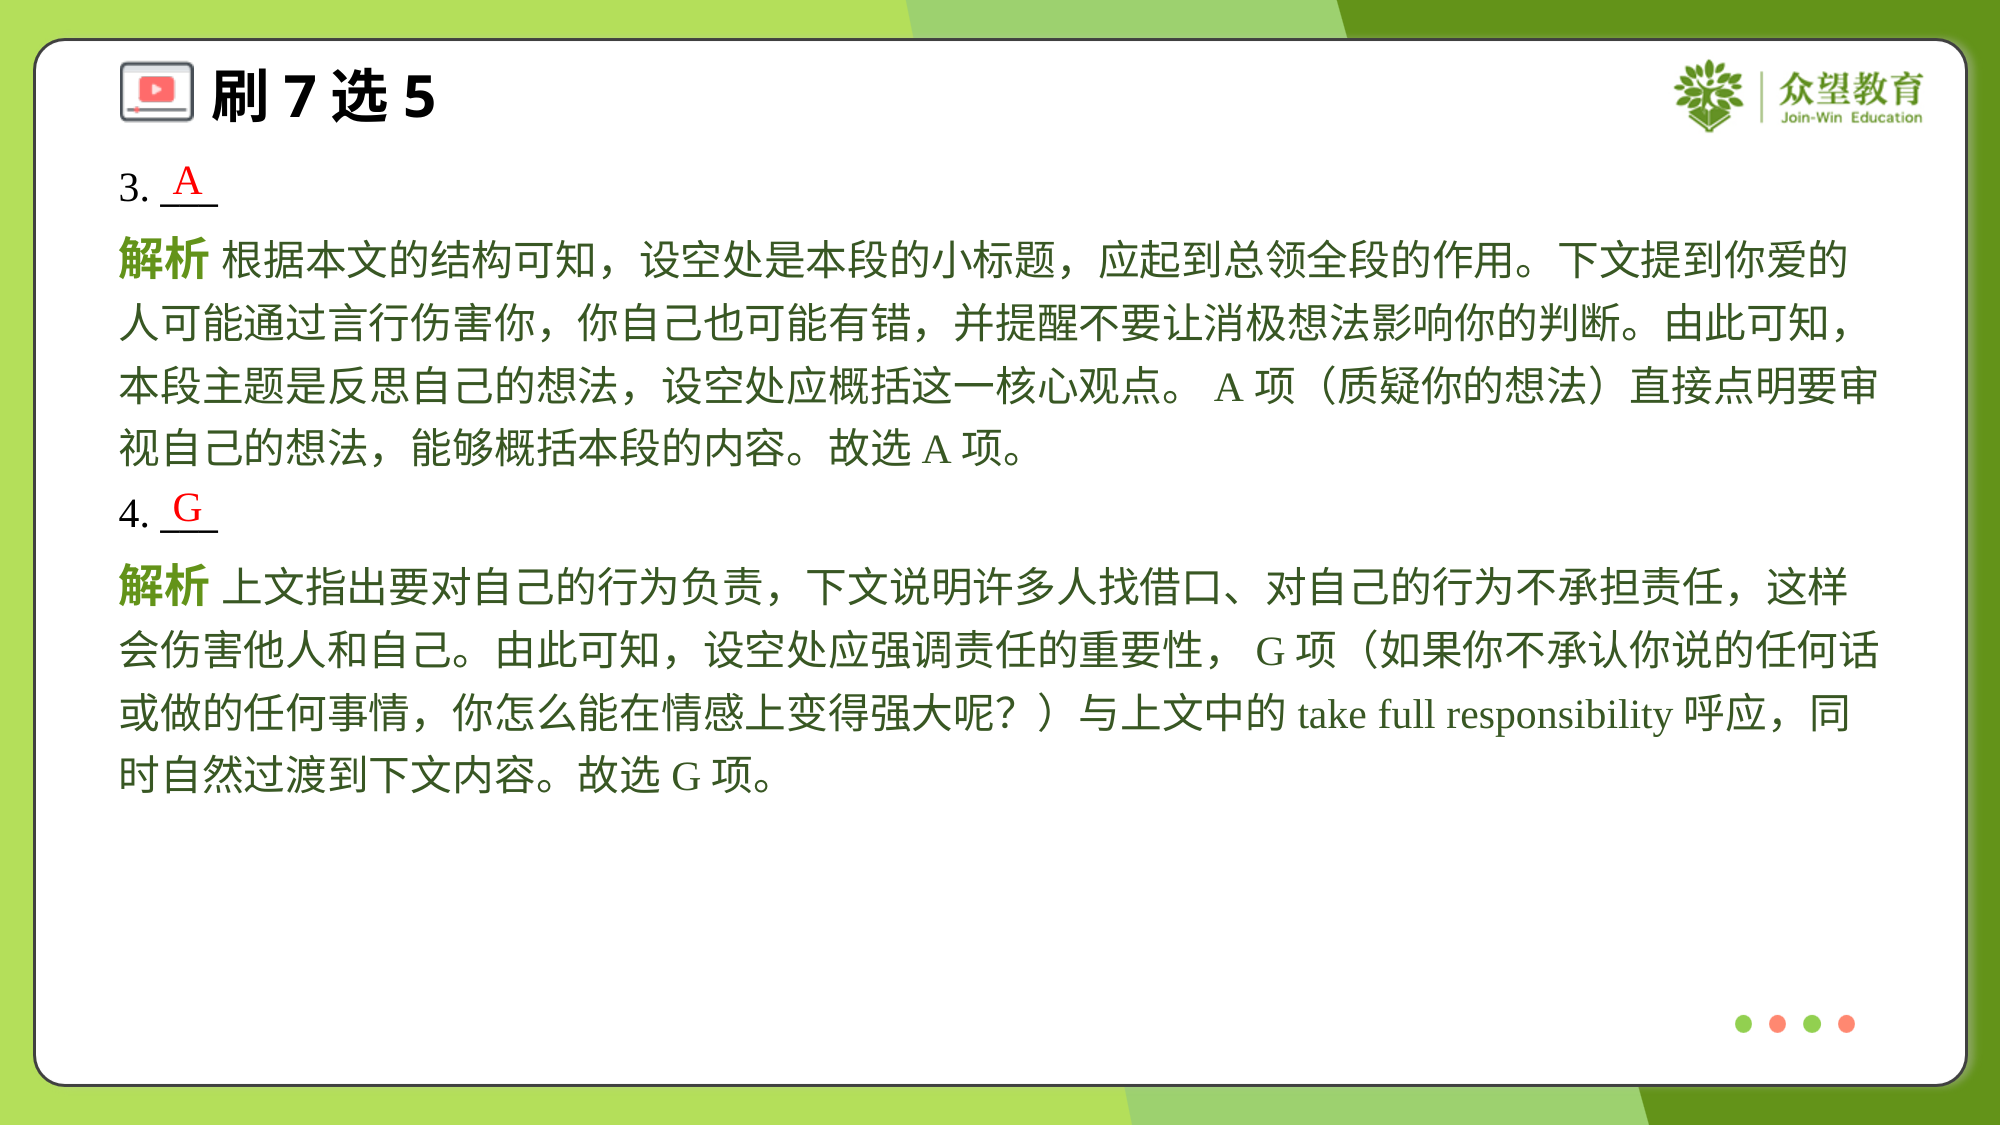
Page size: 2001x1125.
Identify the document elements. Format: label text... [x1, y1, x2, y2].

text_box A [167, 140, 208, 199]
text_box 解析 上文指出要对自己的行为负责，下文说明许多人找借口、对自己的行为不承担责任，这样会伤害他人和自己。由此可知，设空处应强调责任的重要性，G项（如果你不承认你说的任何话或做的任何事情，你怎么能在情感上变得强大呢？）与上文中的take full responsibility呼应，同时自然过渡到下文内容。故选G项。 [118, 542, 1883, 795]
text_box 解析 根据本文的结构可知，设空处是本段的小标题，应起到总领全段的作用。下文提到你爱的人可能通过言行伤害你，你自己也可能有错，并提醒不要让消极想法影响你的判断。由此可知，本段主题是反思自己的想法，设空处应概括这一核心观点。A项（质疑你的想法）直接点明要审视自己的想法，能够概括本段的内容。故选A项。 [118, 215, 1883, 468]
text_box 3. ___ [118, 146, 1883, 204]
text_box G [167, 467, 208, 525]
text_box 4. ___ [118, 473, 1883, 531]
picture [0, 0, 2000, 1125]
